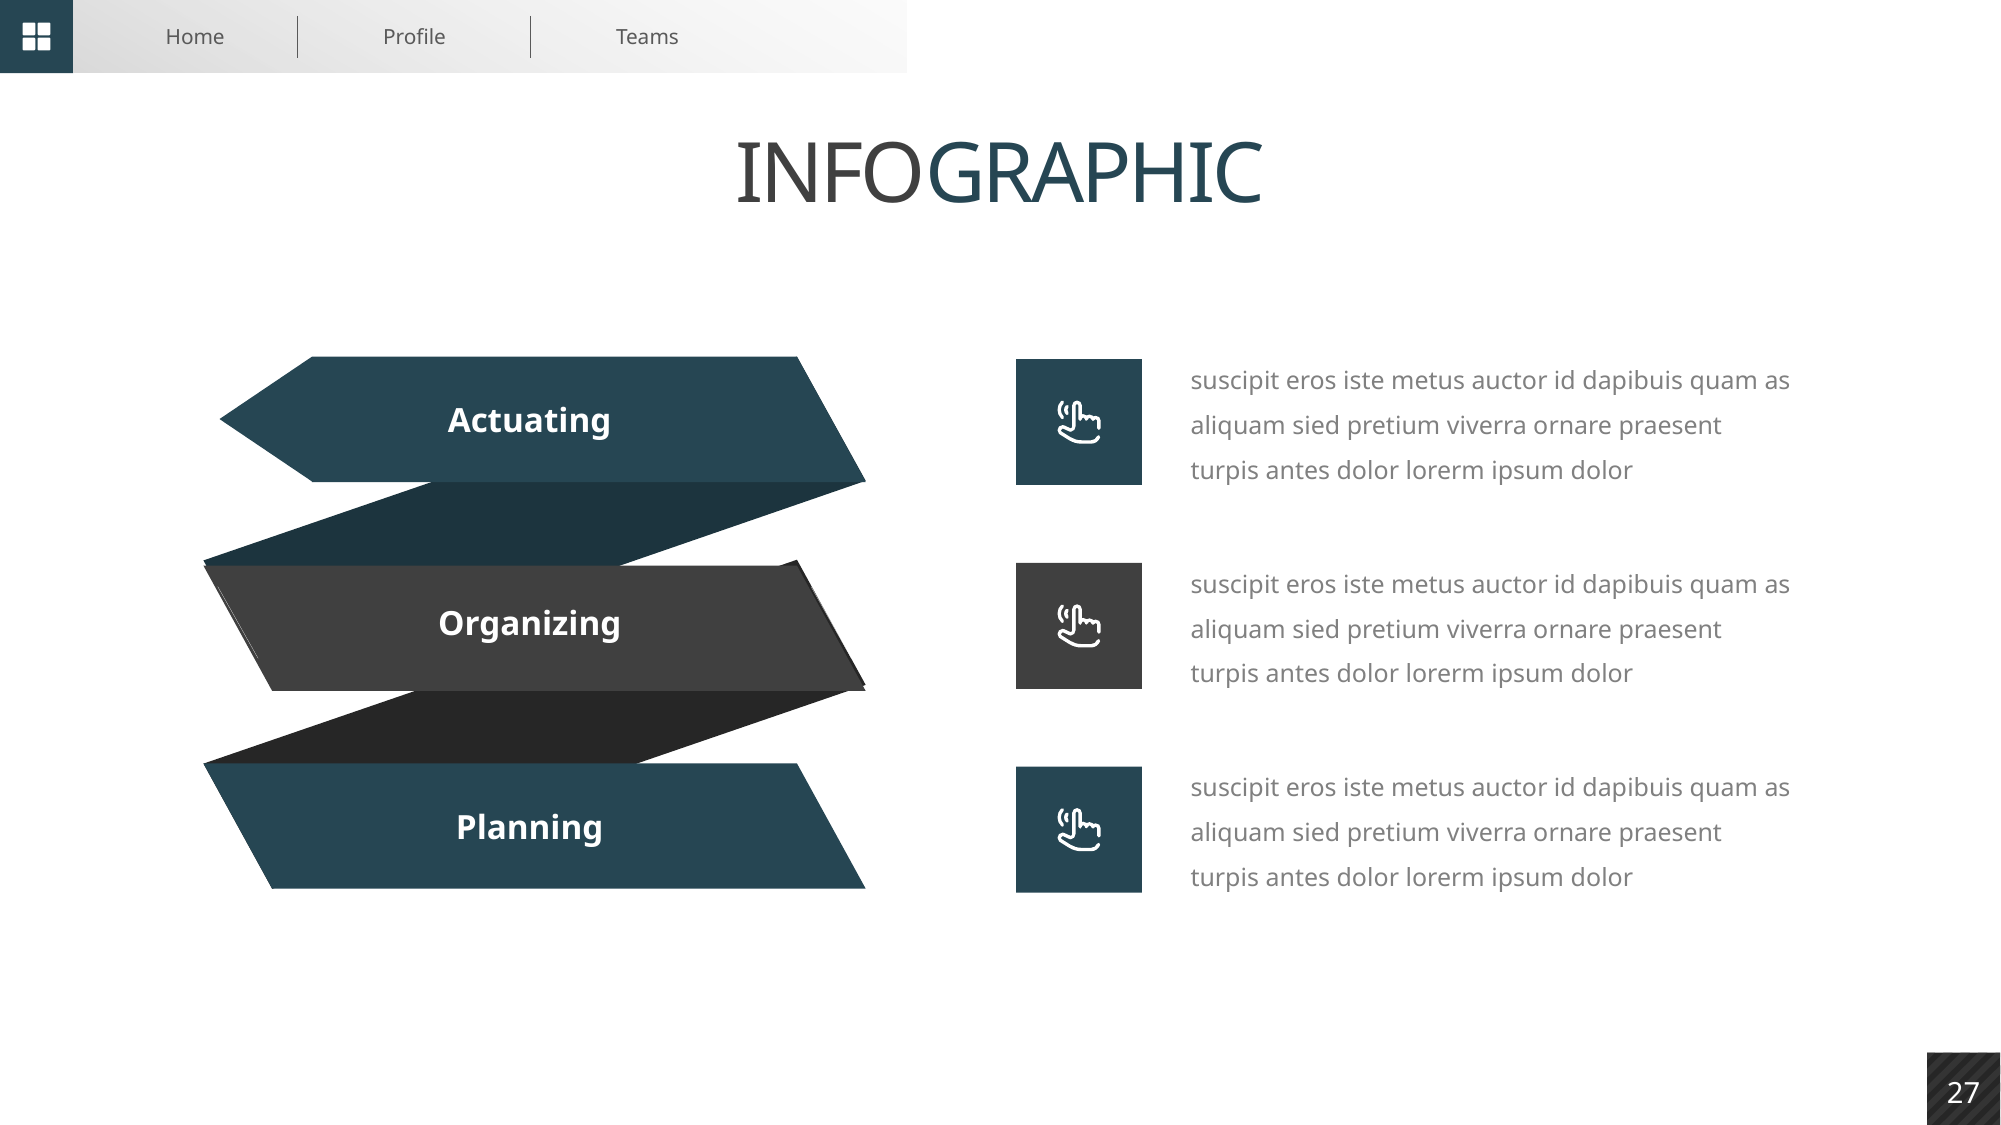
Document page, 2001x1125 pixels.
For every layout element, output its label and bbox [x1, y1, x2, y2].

text_box [0, 0, 2001, 1125]
